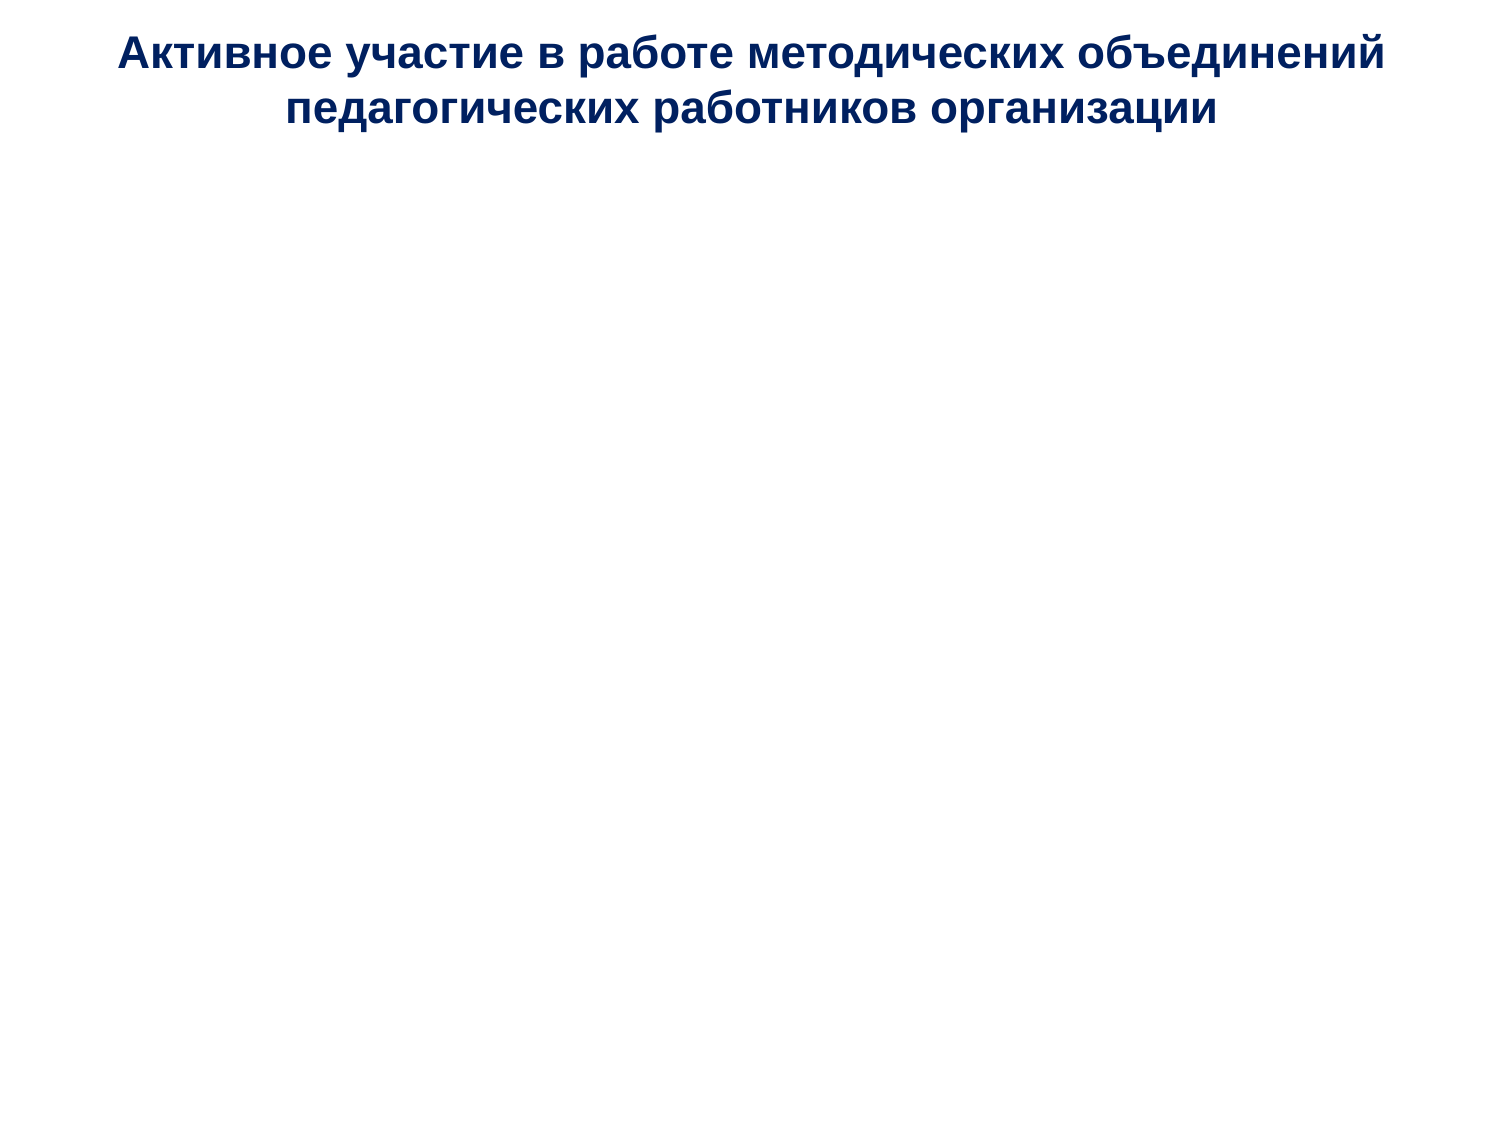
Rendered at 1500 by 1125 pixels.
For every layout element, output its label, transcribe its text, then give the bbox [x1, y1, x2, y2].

title Активное участие в работе методических объединений педагогических работников организации [76, 19, 1427, 138]
